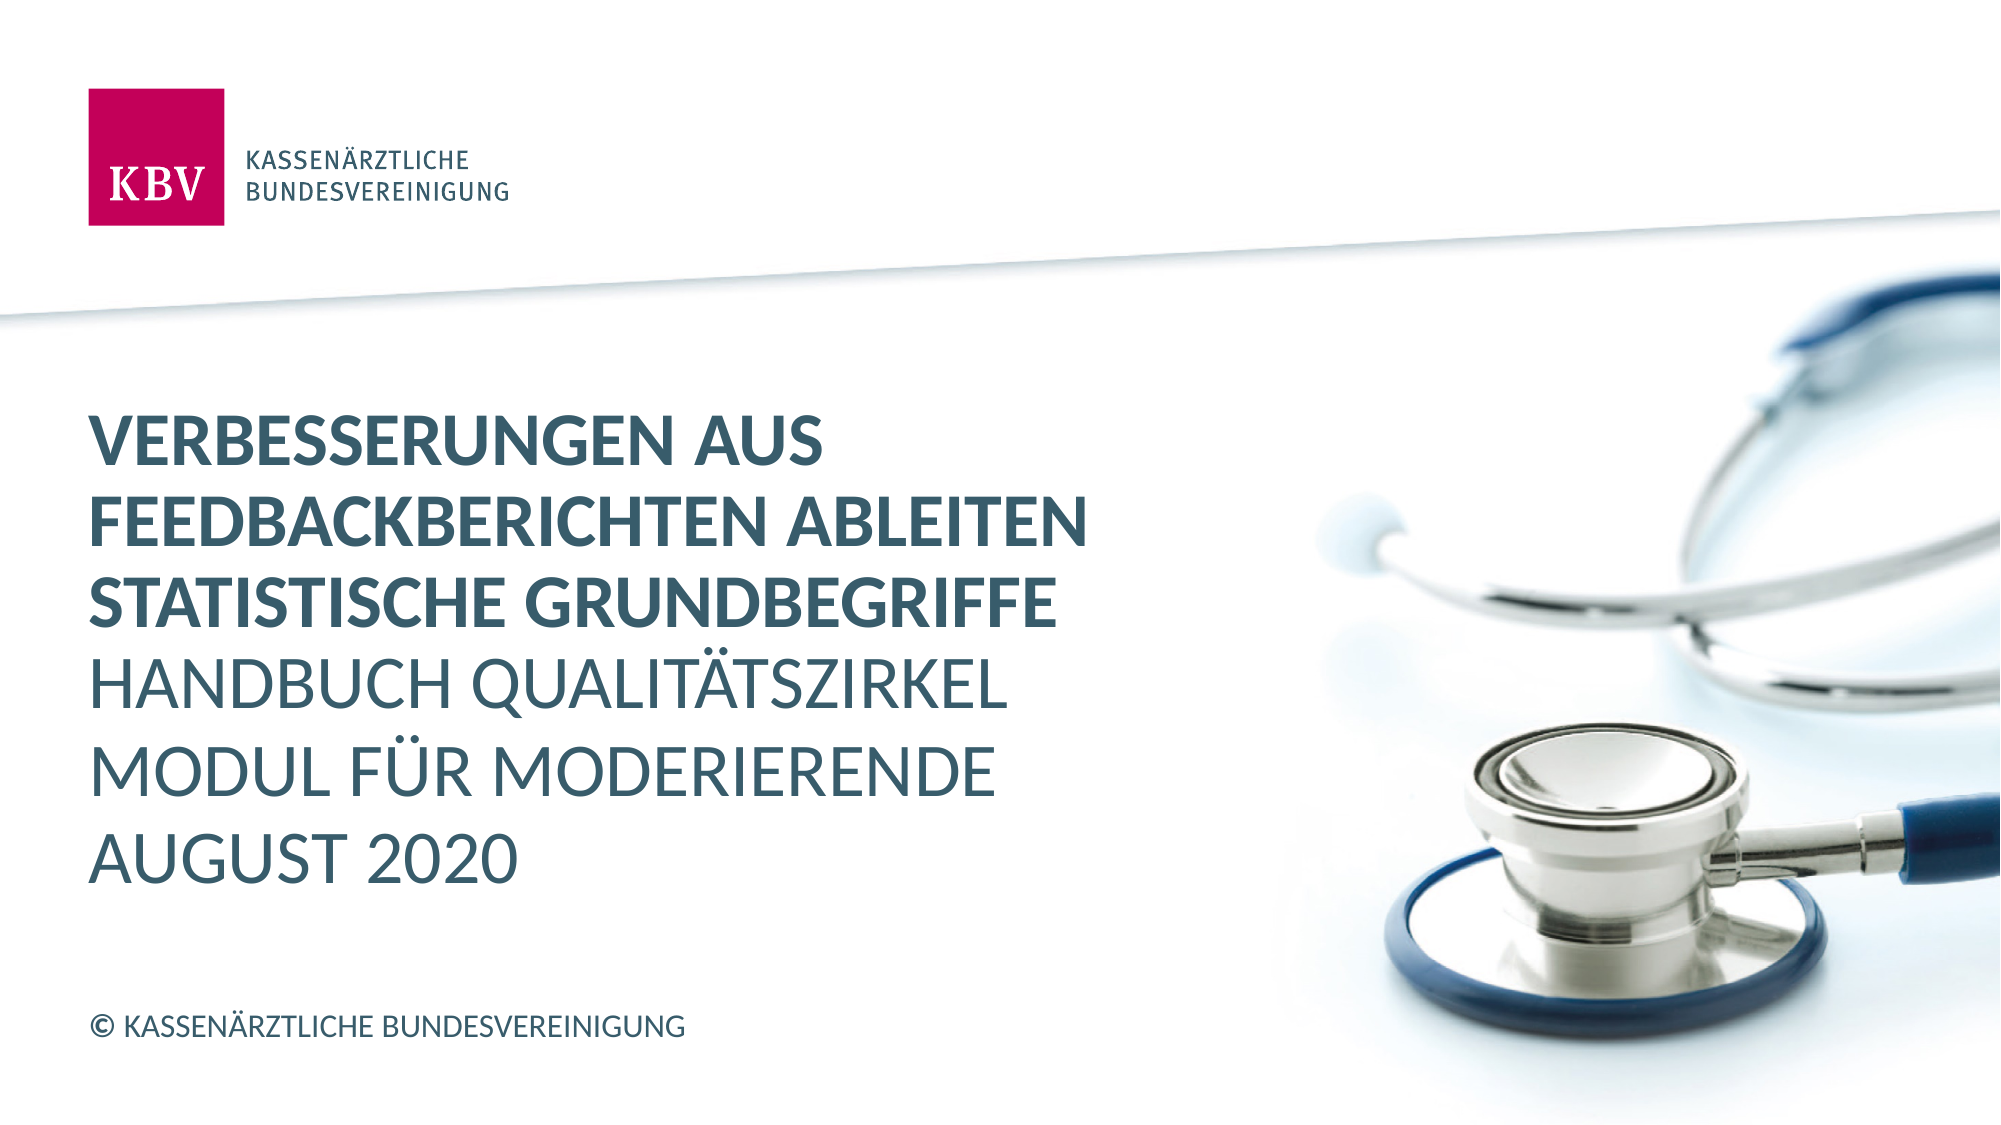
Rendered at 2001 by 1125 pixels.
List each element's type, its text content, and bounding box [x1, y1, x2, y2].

list © Kassenärztliche Bundesvereinigung [88, 962, 1496, 1046]
title Verbesserungen aus feedbackberichten ableiten Statistische Grundbegriffe [88, 378, 1496, 644]
subtitle Handbuch Qualitätszirkel Modul für Moderierende August 2020 [88, 644, 1496, 910]
picture [0, 0, 2000, 1125]
